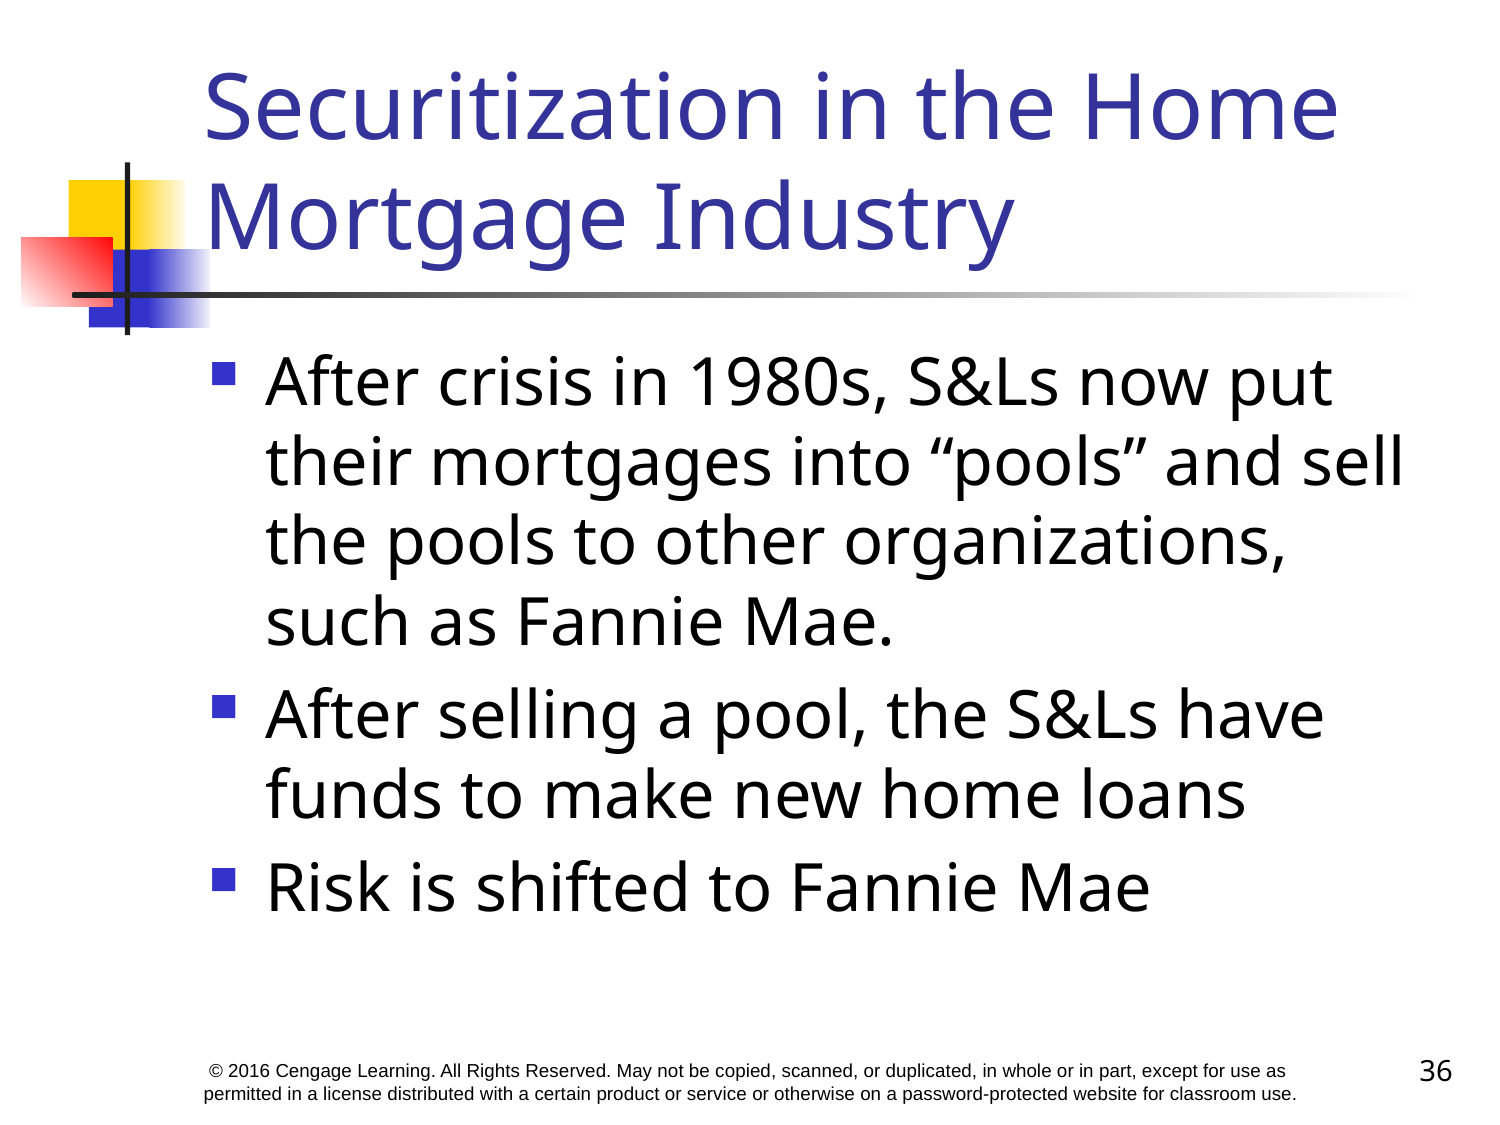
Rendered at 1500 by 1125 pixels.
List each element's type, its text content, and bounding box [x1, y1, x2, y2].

title Securitization in the Home Mortgage Industry [188, 34, 1468, 276]
slide_number 36 [1154, 1023, 1468, 1100]
list After crisis in 1980s, S&Ls now put their mortgages into “pools” and sell the pools to other organizations, such as Fannie Mae. After selling a pool, the S&Ls have funds to make new home loans Risk is shifted to Fannie Mae [193, 330, 1470, 1007]
